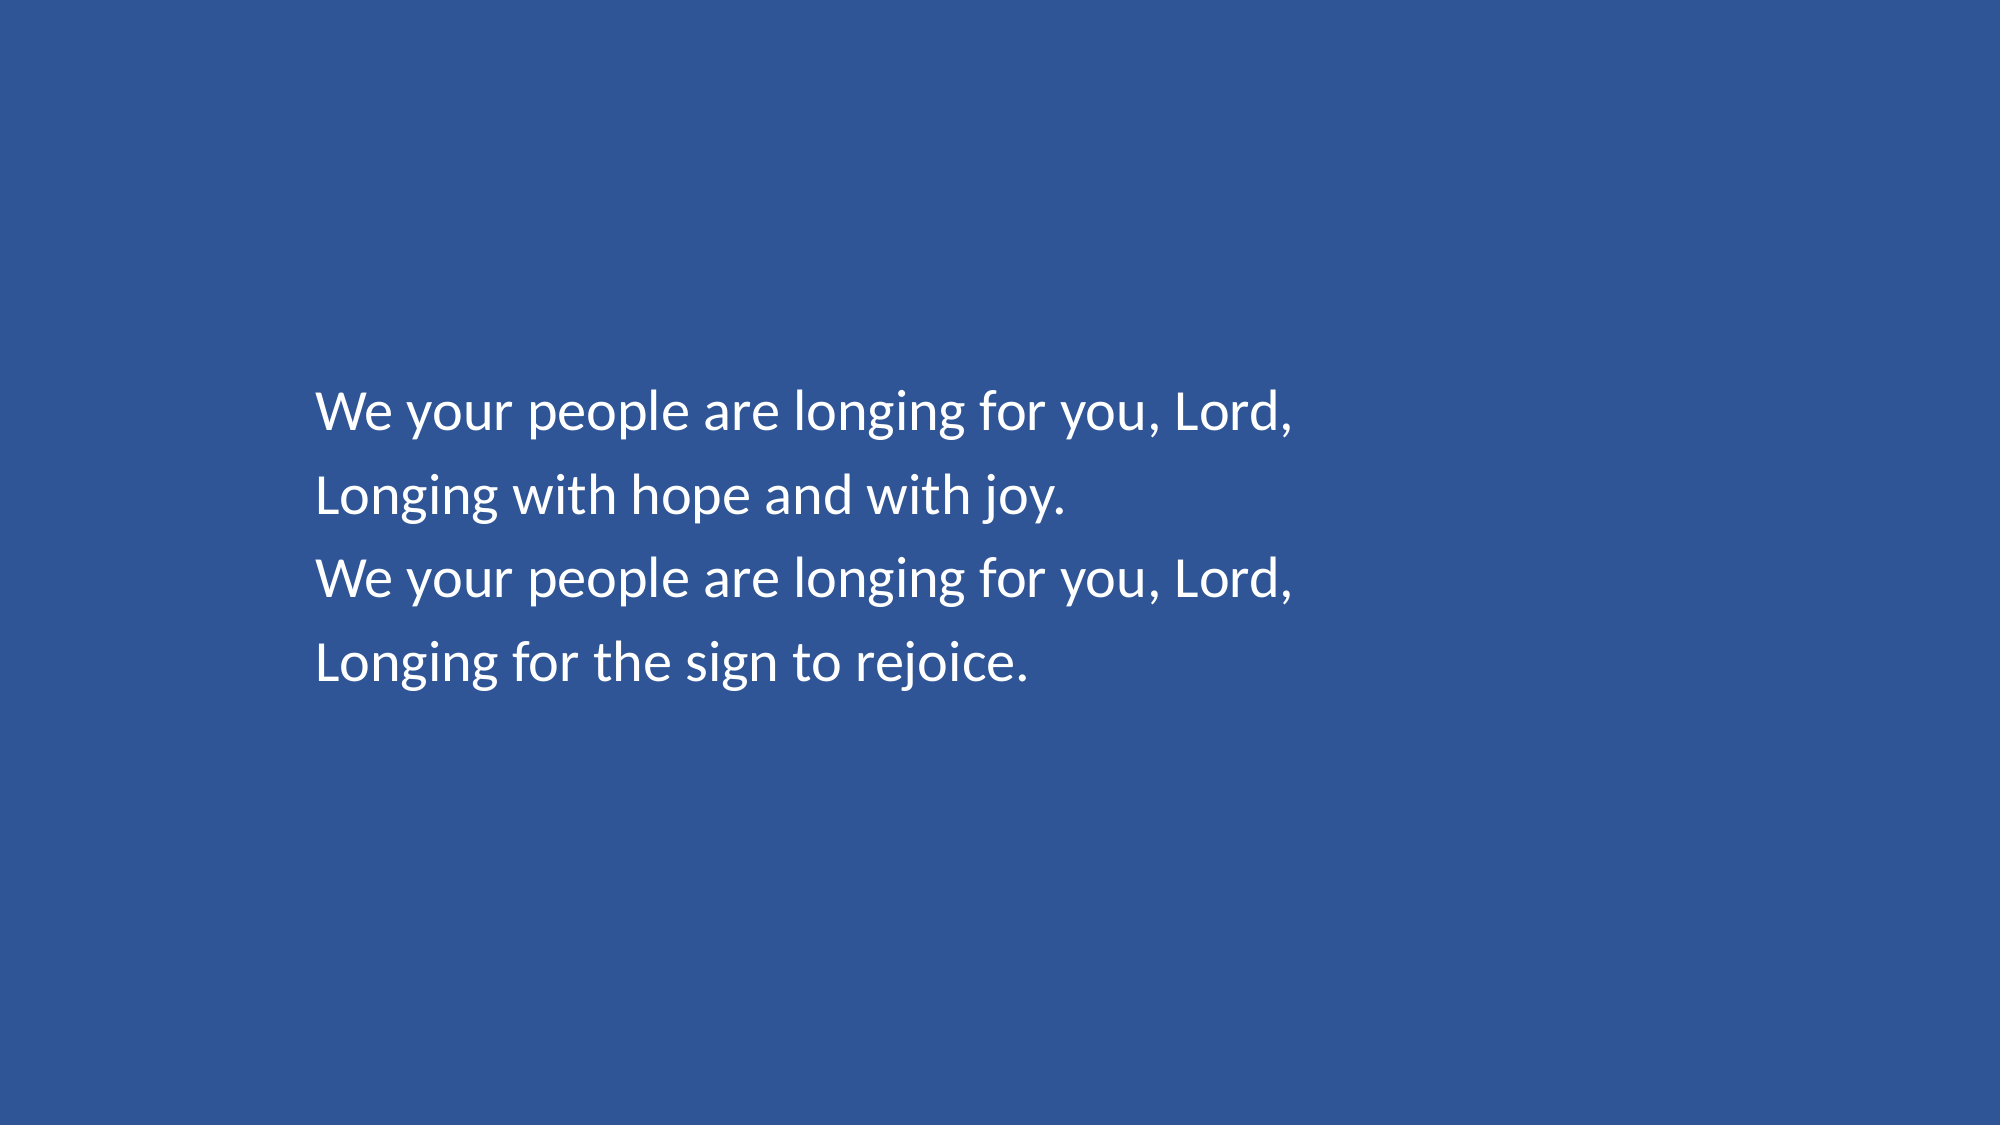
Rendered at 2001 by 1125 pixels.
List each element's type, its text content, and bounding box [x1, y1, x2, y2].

list We your people are longing for you, Lord, Longing with hope and with joy. We your people are longing for you, Lord, Longing for the sign to rejoice. [300, 372, 1700, 753]
